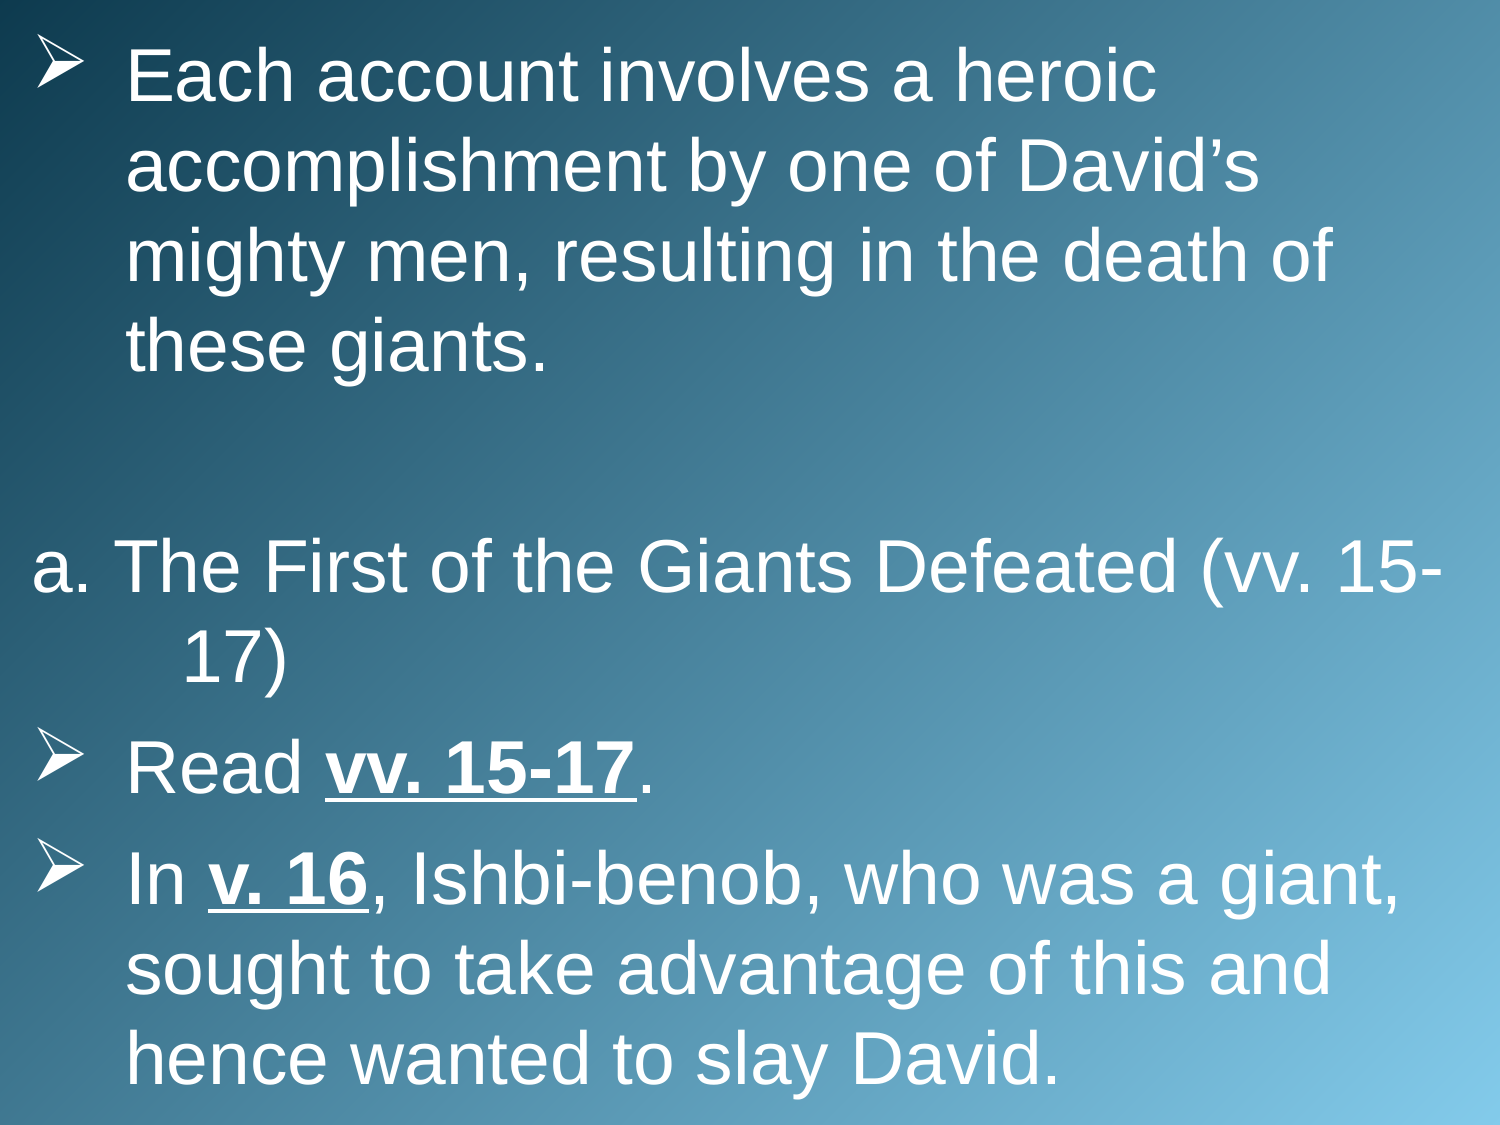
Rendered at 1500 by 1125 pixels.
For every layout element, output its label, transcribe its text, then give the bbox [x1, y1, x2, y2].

subtitle Each account involves a heroic accomplishment by one of David’s mighty men, resulting in the death of these giants. a. The First of the Giants Defeated (vv. 15- 17) Read vv. 15-17. In v. 16, Ishbi-benob, who was a giant, sought to take advantage of this and hence wanted to slay David. [16, 18, 1482, 1114]
